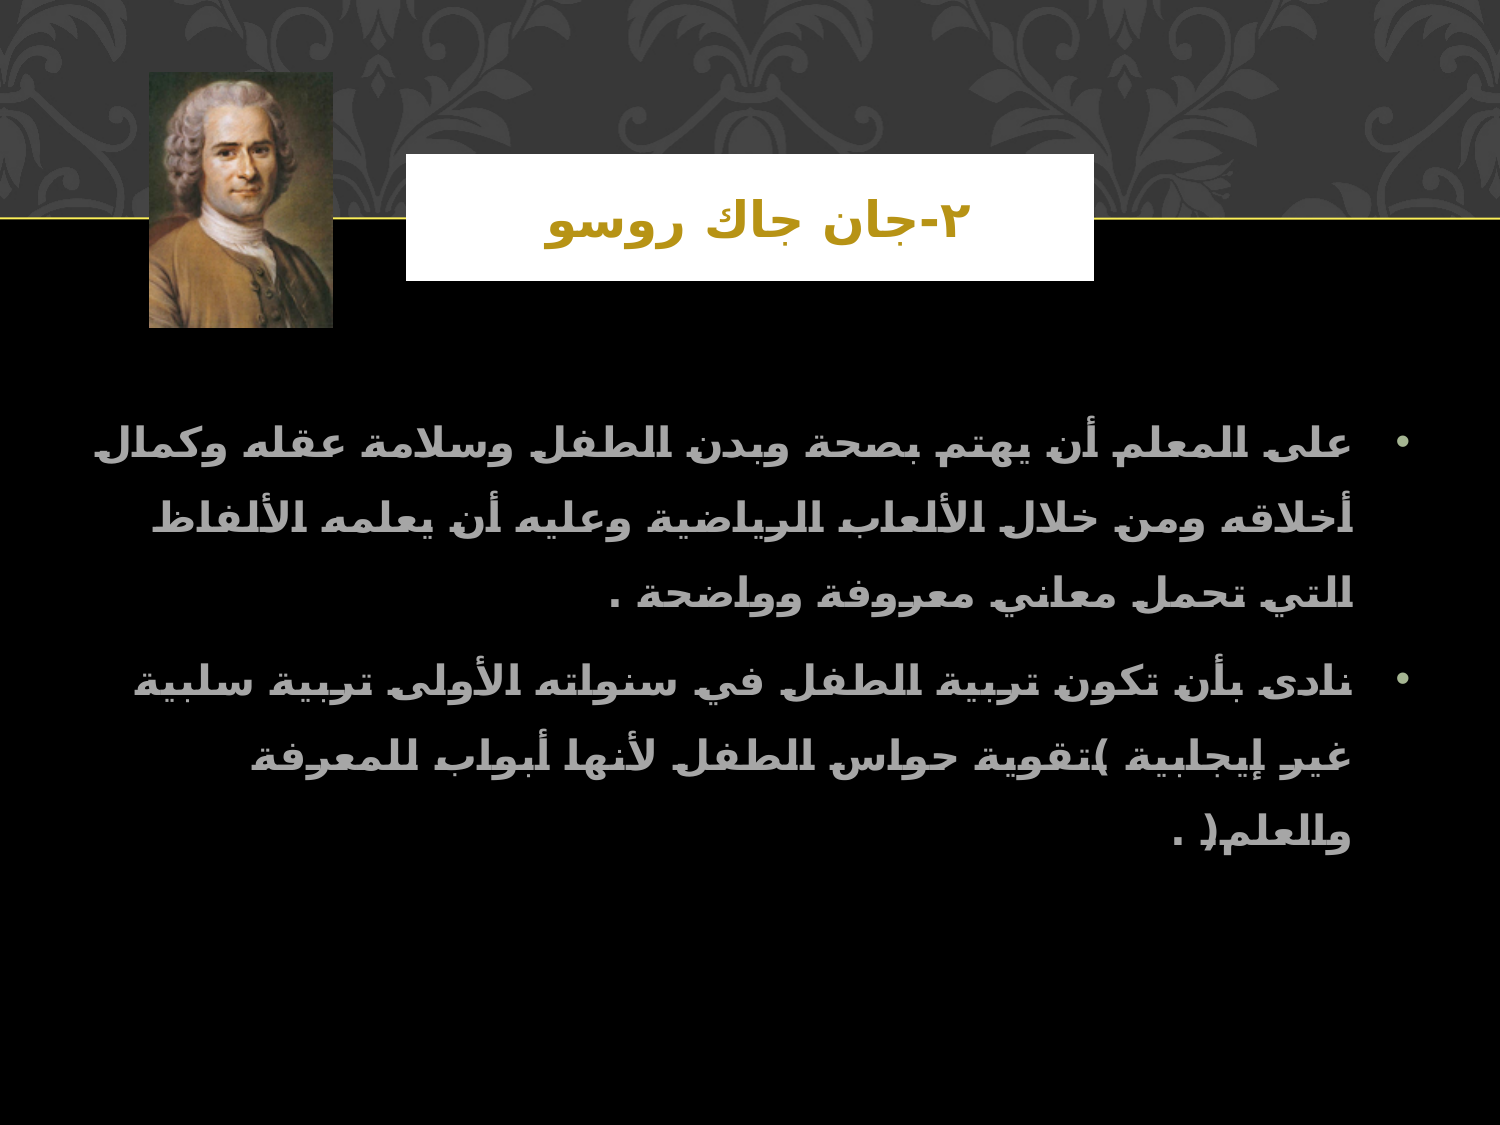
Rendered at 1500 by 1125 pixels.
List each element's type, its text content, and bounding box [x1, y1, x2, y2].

list على المعلم أن يهتم بصحة وبدن الطفل وسلامة عقله وكمال أخلاقه ومن خلال الألعاب الرياضية وعليه أن يعلمه الألفاظ التي تحمل معاني معروفة وواضحة . نادى بأن تكون تربية الطفل في سنواته الأولى تربية سلبية غير إيجابية )تقوية حواس الطفل لأنها أبواب للمعرفة والعلم( . [75, 331, 1425, 1000]
picture [148, 72, 333, 328]
title ٢-جان جاك روسو [406, 154, 1094, 281]
